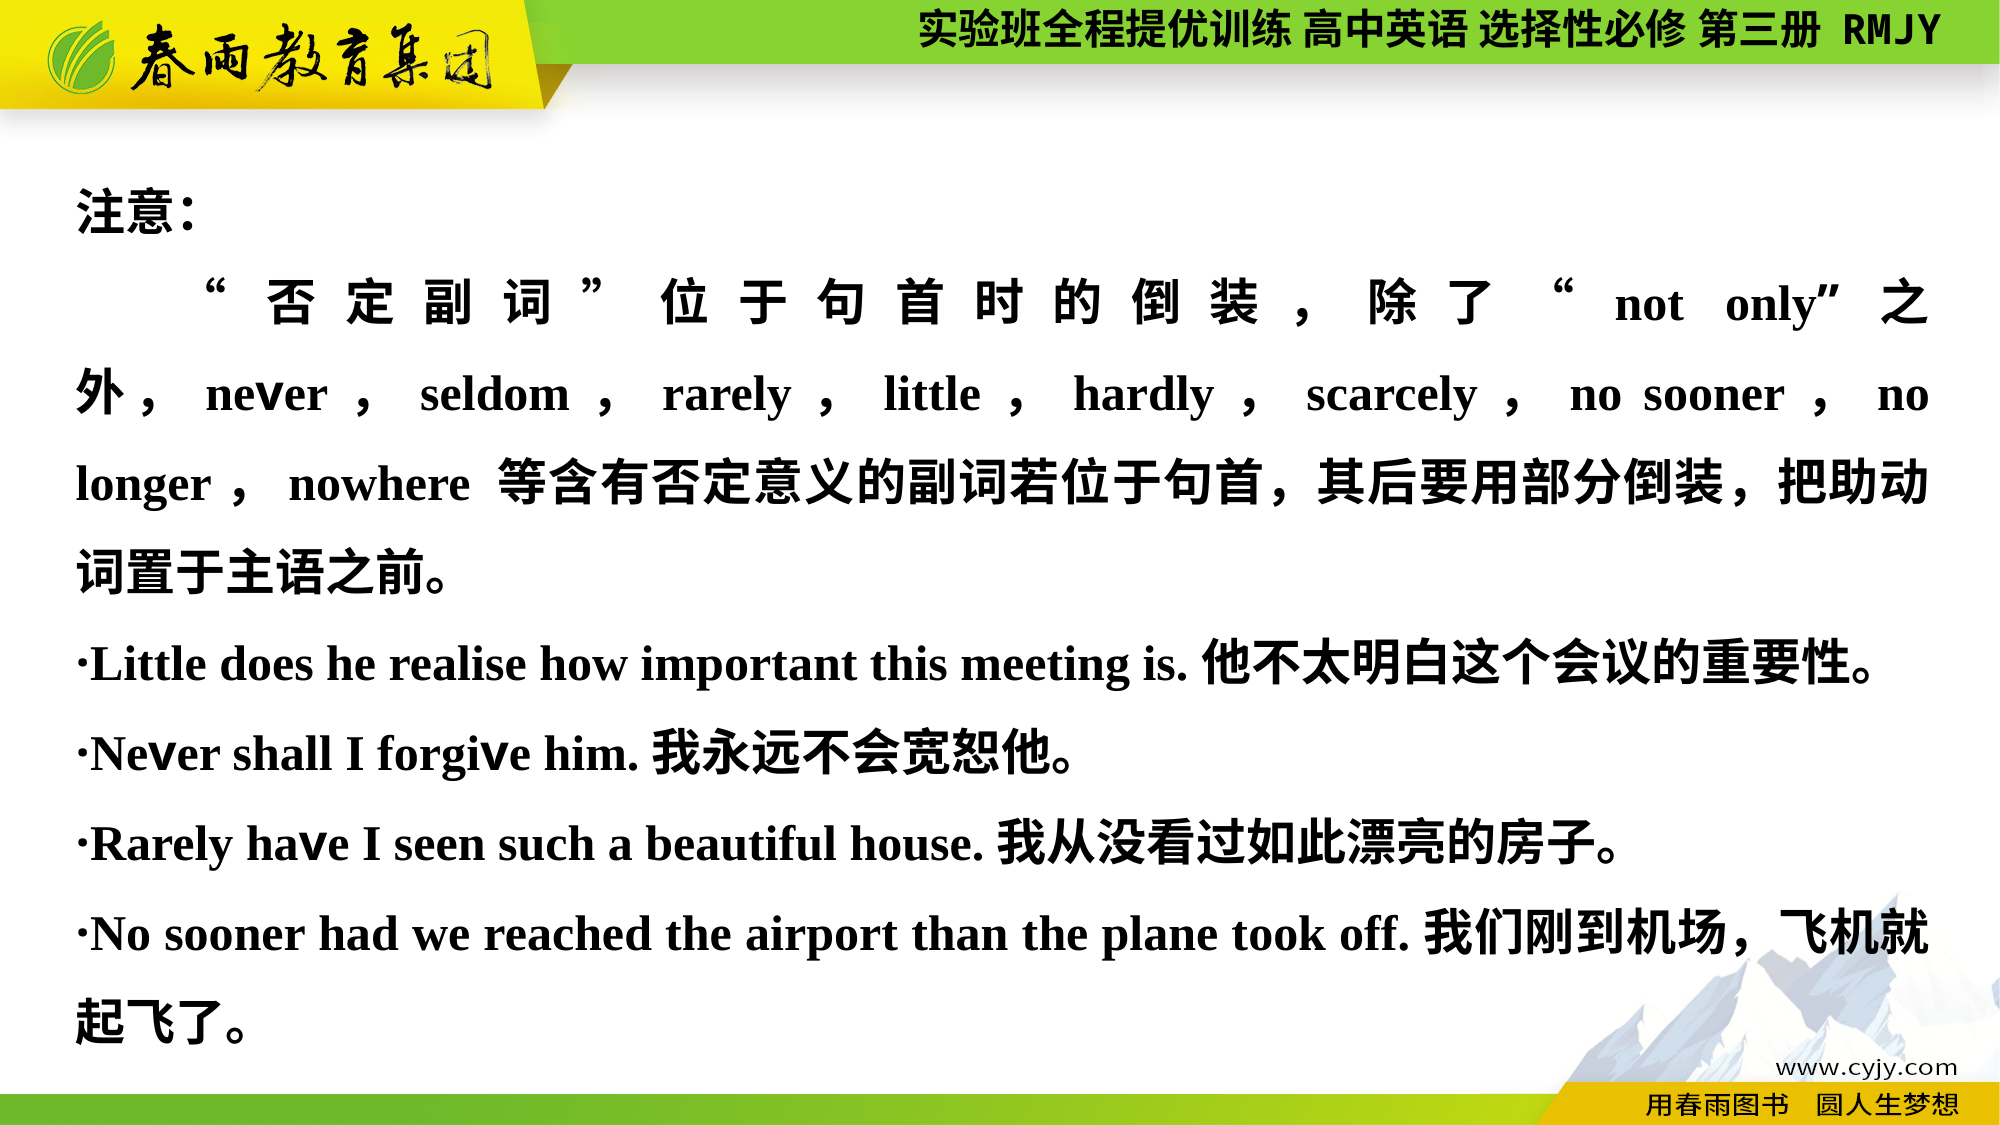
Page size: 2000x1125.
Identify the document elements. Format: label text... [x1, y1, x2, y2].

list 注意： “否定副词”位于句首时的倒装，除了“not only”之外，never，seldom，rarely，little，hardly，scarcely，no sooner，no longer，nowhere 等含有否定意义的副词若位于句首，其后要用部分倒装，把助动词置于主语之前。 ·Little does he realise how important this meeting is.他不太明白这个会议的重要性。 ·Never shall I forgive him.我永远不会宽恕他。 ·Rarely have I seen such a beautiful house.我从没看过如此漂亮的房子。 ·No sooner had we reached the airport than the plane took off.我们刚到机场，飞机就起飞了。 [60, 142, 1945, 976]
picture [0, 0, 2000, 1125]
